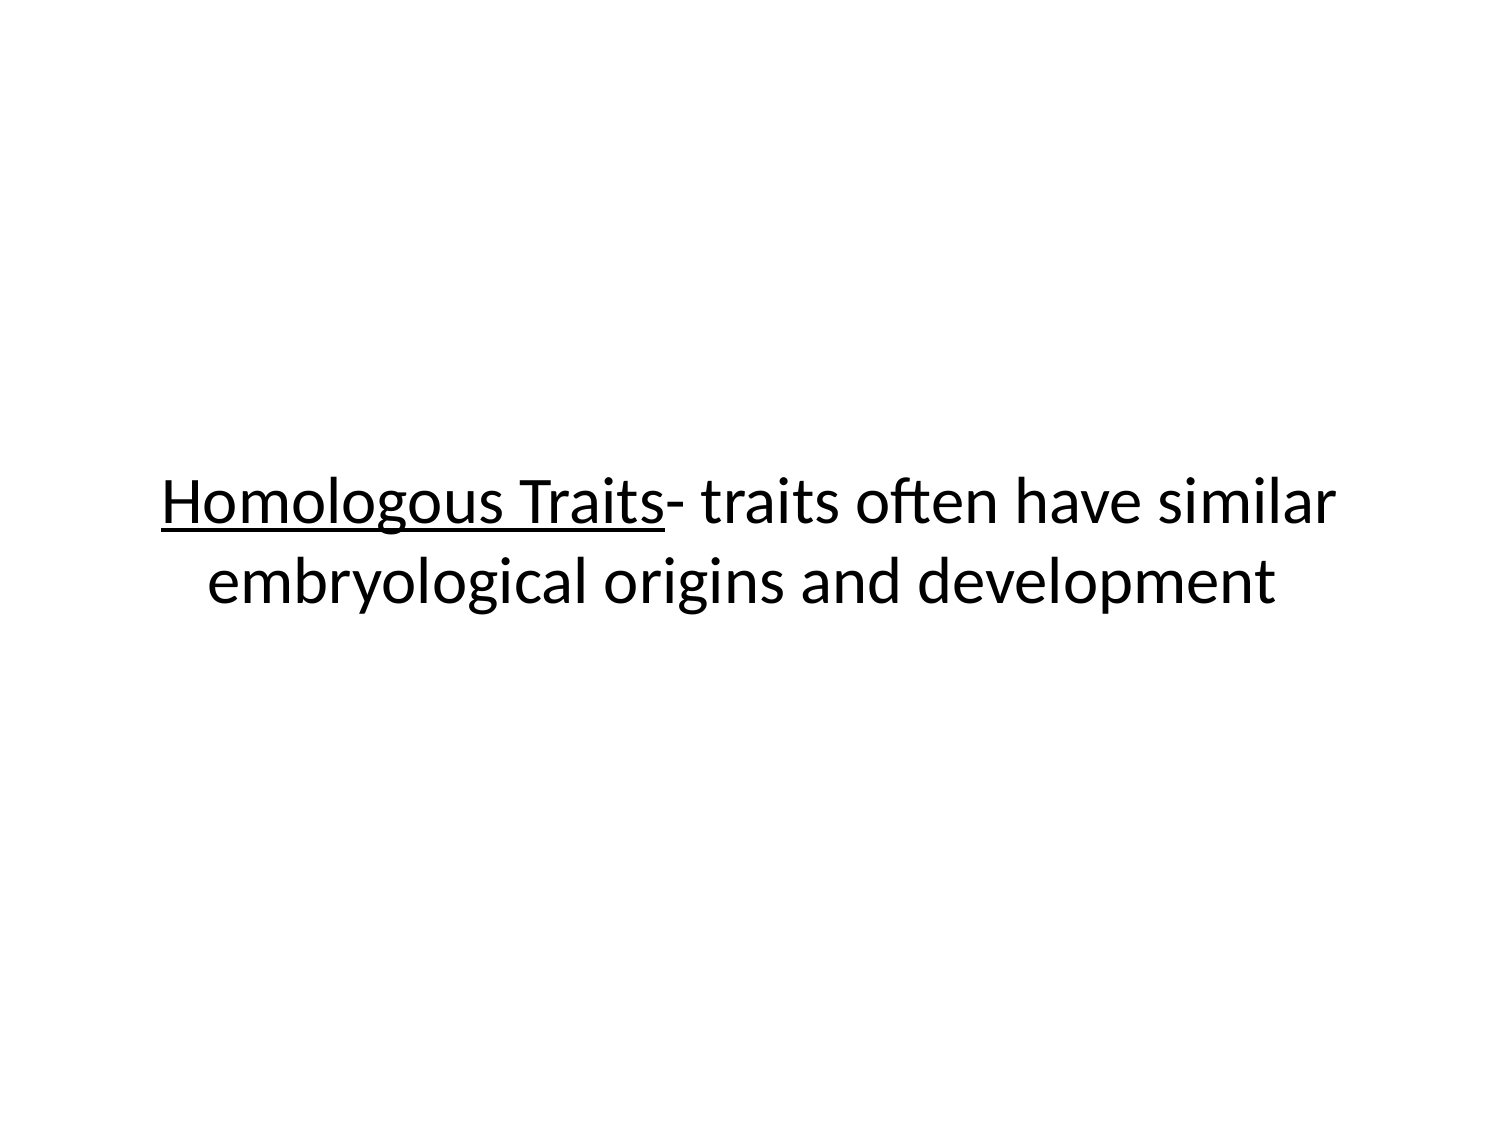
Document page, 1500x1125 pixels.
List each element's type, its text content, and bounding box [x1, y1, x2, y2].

list Homologous Traits- traits often have similar embryological origins and development [75, 262, 1425, 1005]
